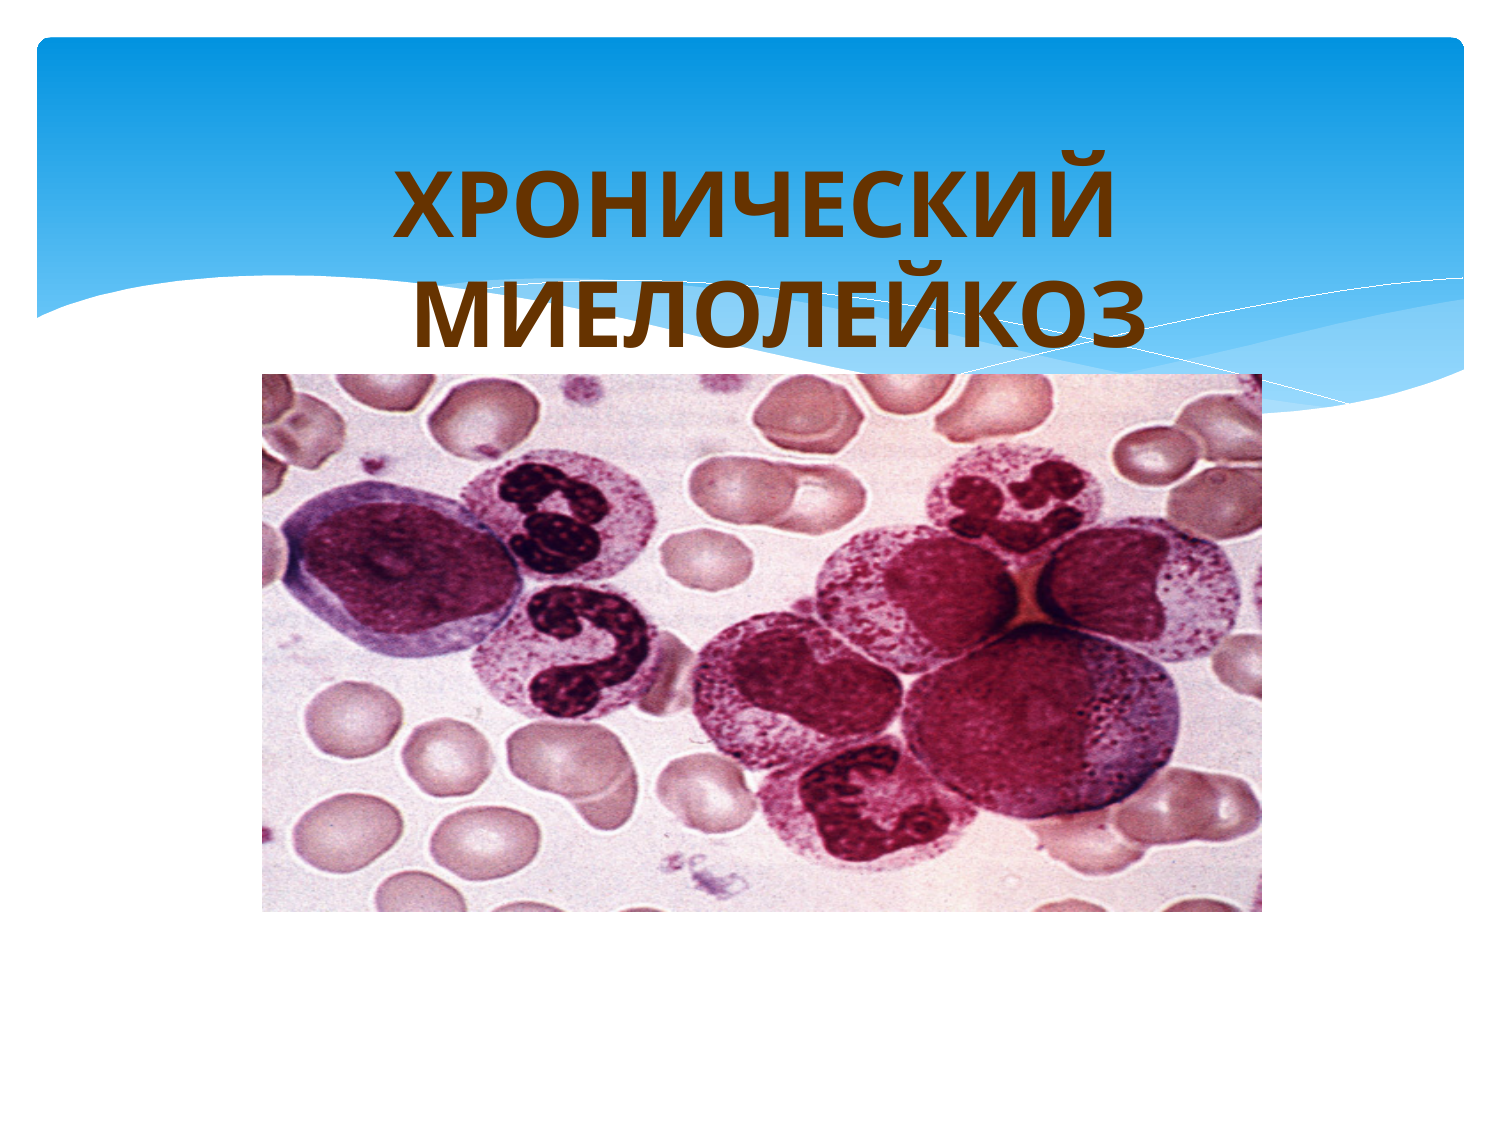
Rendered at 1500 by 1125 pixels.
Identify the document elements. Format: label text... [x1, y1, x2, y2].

picture [262, 374, 1267, 915]
list ХРОНИЧЕСКИЙ МИЕЛОЛЕЙКОЗ [88, 138, 1425, 882]
